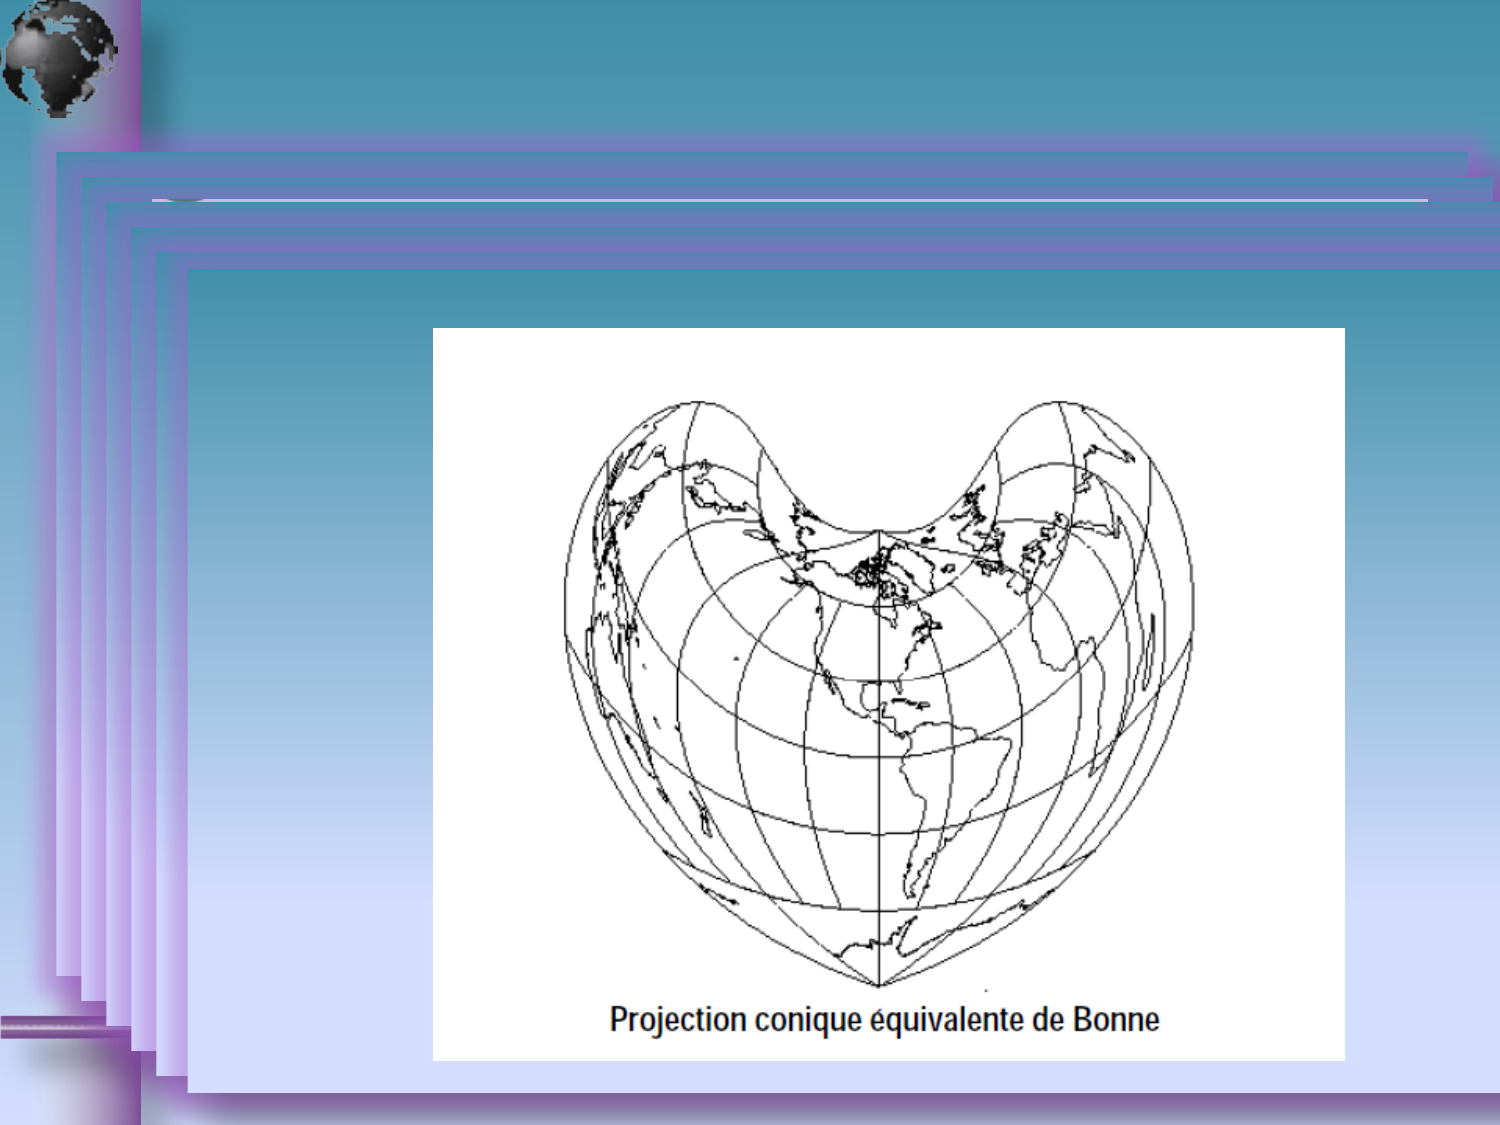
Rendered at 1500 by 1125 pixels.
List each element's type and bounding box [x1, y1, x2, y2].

picture [56, 152, 1500, 1094]
